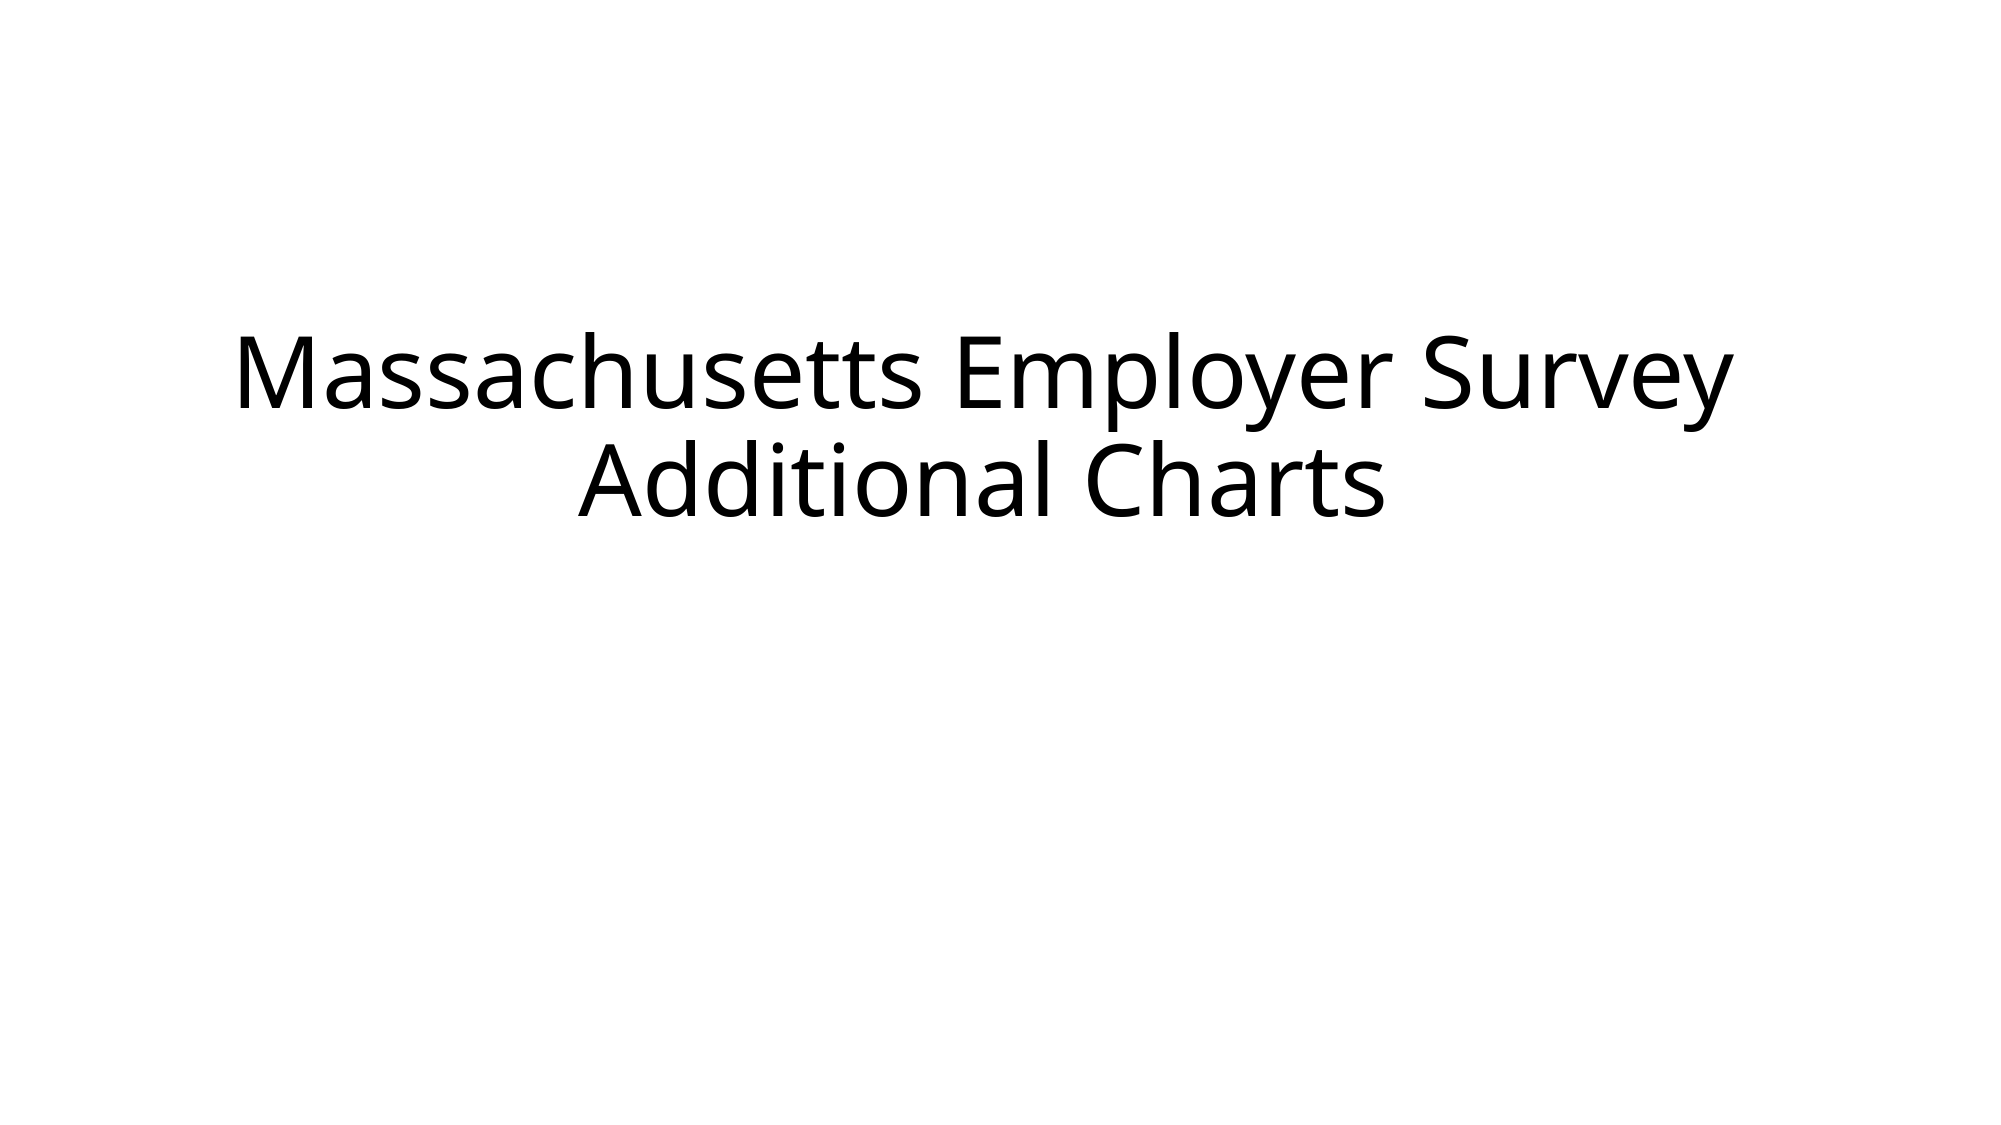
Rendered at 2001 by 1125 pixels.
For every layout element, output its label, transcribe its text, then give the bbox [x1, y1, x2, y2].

title Massachusetts Employer Survey Additional Charts [186, 196, 1781, 664]
